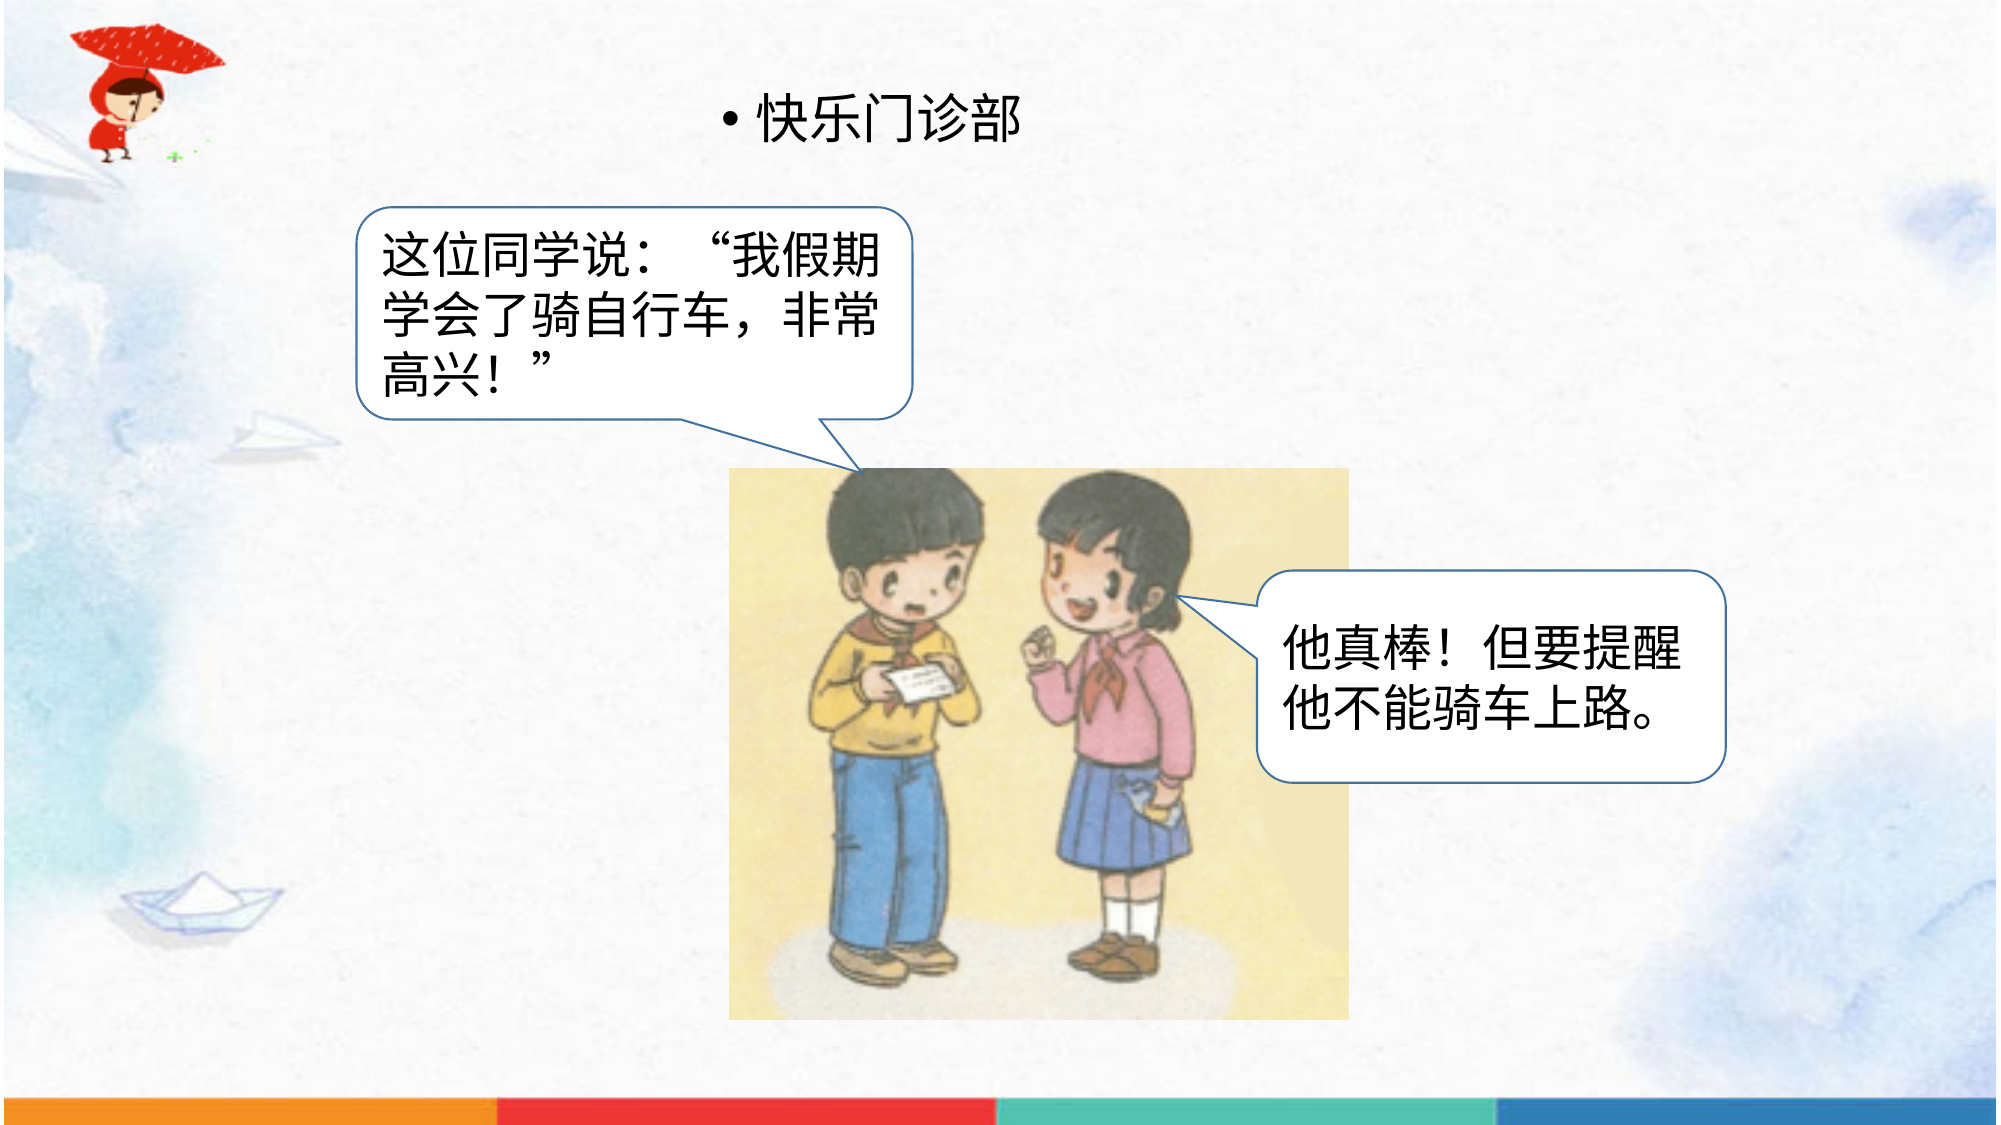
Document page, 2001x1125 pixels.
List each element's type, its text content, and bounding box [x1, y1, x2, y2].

text_box 这位同学说：“我假期学会了骑自行车，非常高兴！” [355, 206, 914, 468]
text_box 他真棒！但要提醒他不能骑车上路。 [1349, 569, 1727, 784]
picture [4, 0, 1996, 1125]
list 快乐门诊部 [705, 84, 2000, 159]
